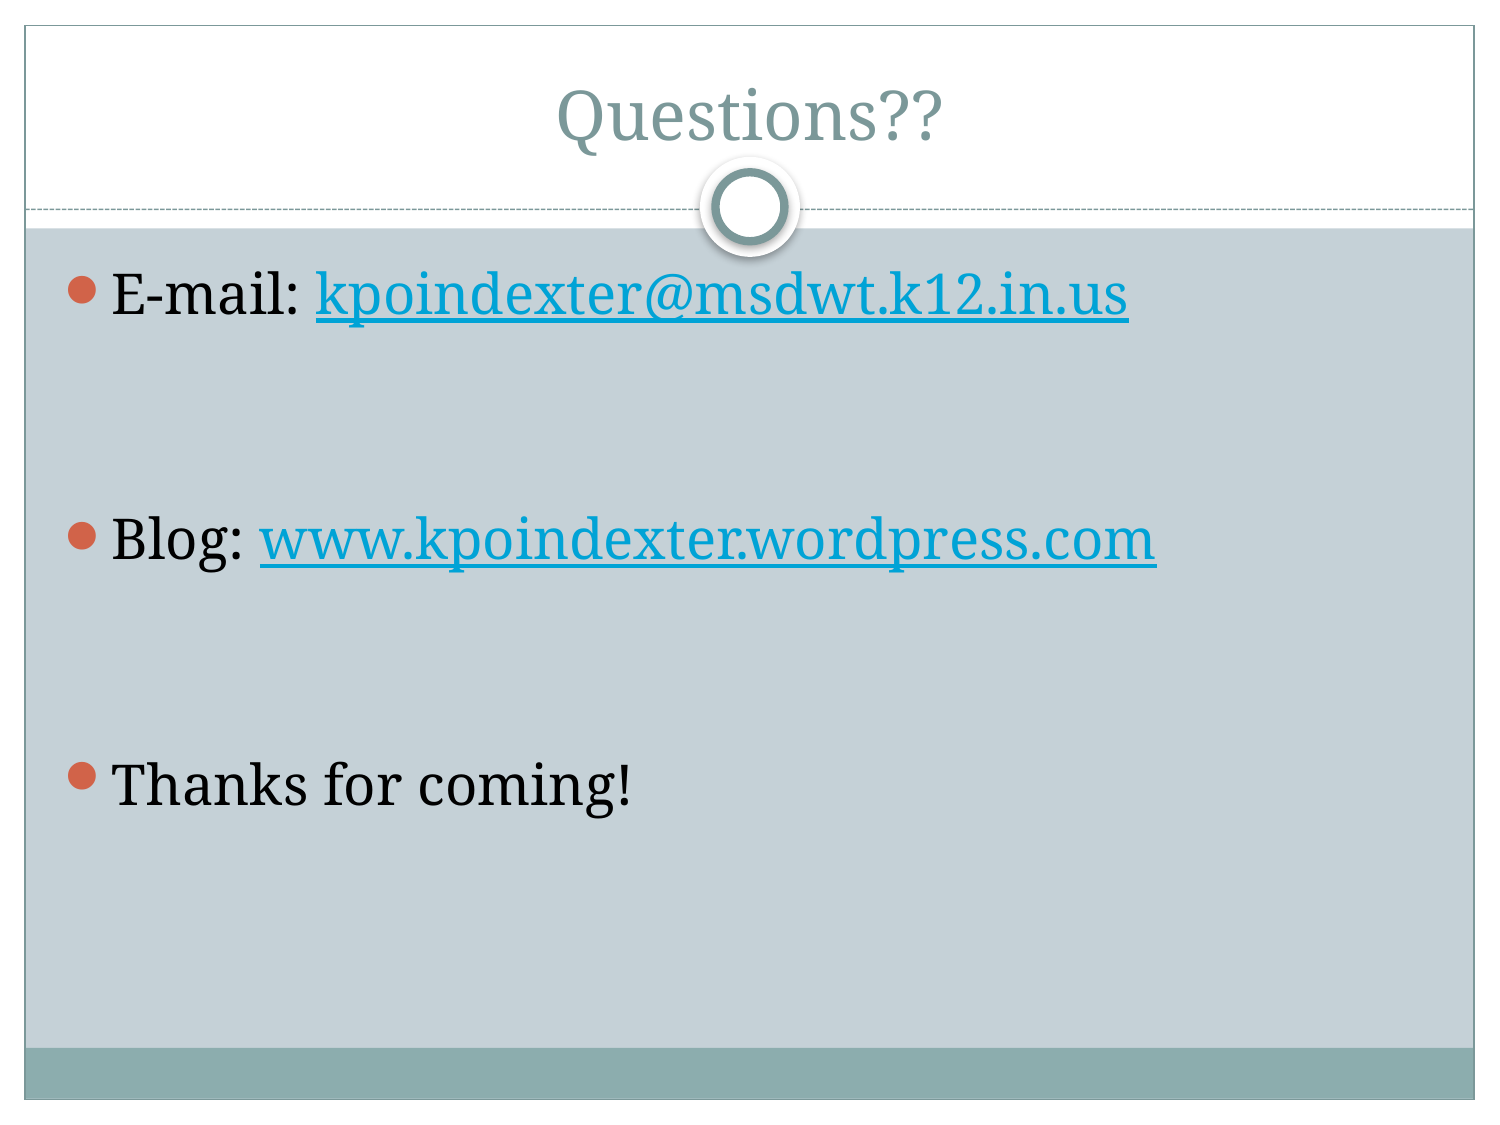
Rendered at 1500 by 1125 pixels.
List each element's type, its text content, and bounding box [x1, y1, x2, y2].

title Questions?? [49, 37, 1450, 162]
list E-mail: kpoindexter@msdwt.k12.in.us Blog: www.kpoindexter.wordpress.com Thanks for coming! [49, 250, 1445, 1001]
